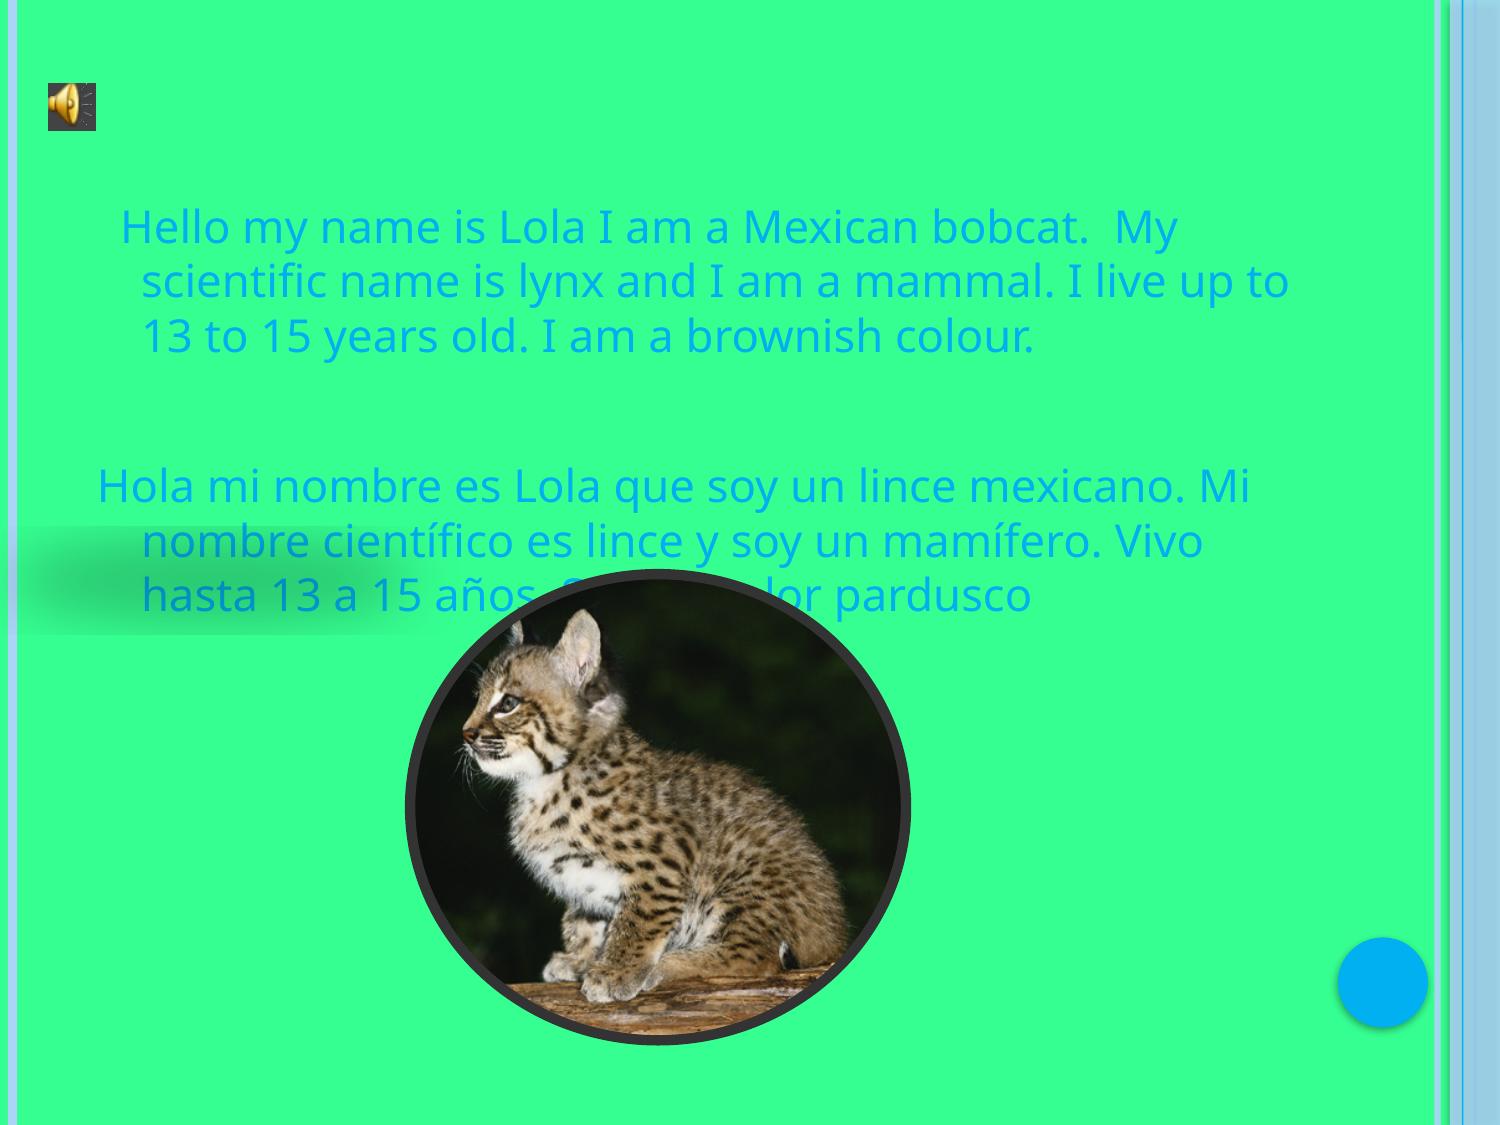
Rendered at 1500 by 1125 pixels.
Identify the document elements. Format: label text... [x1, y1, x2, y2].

list Hello my name is Lola I am a Mexican bobcat. My scientific name is lynx and I am a mammal. I live up to 13 to 15 years old. I am a brownish colour. Hola mi nombre es Lola que soy un lince mexicano. Mi nombre científico es lince y soy un mamífero. Vivo hasta 13 a 15 años. Soy un color pardusco [82, 58, 1312, 633]
picture [409, 573, 907, 1041]
picture [409, 595, 415, 607]
picture [46, 81, 98, 133]
